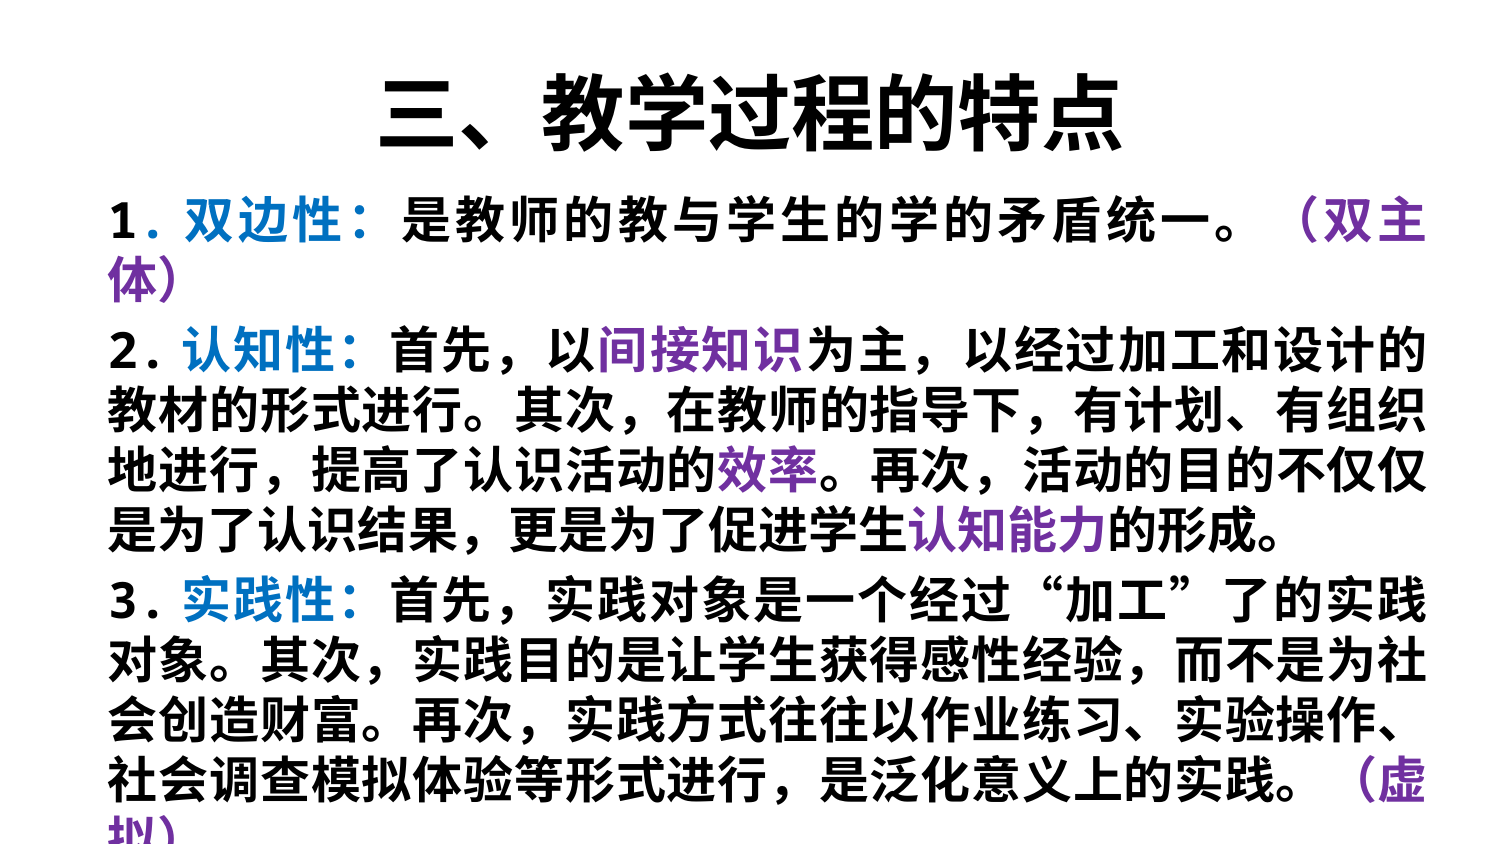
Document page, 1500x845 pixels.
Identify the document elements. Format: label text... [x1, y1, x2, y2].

title 三、教学过程的特点 [74, 40, 1426, 182]
list 1.双边性：是教师的教与学生的学的矛盾统一。（双主体） 2.认知性：首先，以间接知识为主，以经过加工和设计的教材的形式进行。其次，在教师的指导下，有计划、有组织地进行，提高了认识活动的效率。再次，活动的目的不仅仅是为了认识结果，更是为了促进学生认知能力的形成。 3.实践性：首先，实践对象是一个经过“加工”了的实践对象。其次，实践目的是让学生获得感性经验，而不是为社会创造财富。再次，实践方式往往以作业练习、实验操作、社会调查模拟体验等形式进行，是泛化意义上的实践。（虚拟） [92, 181, 1444, 756]
